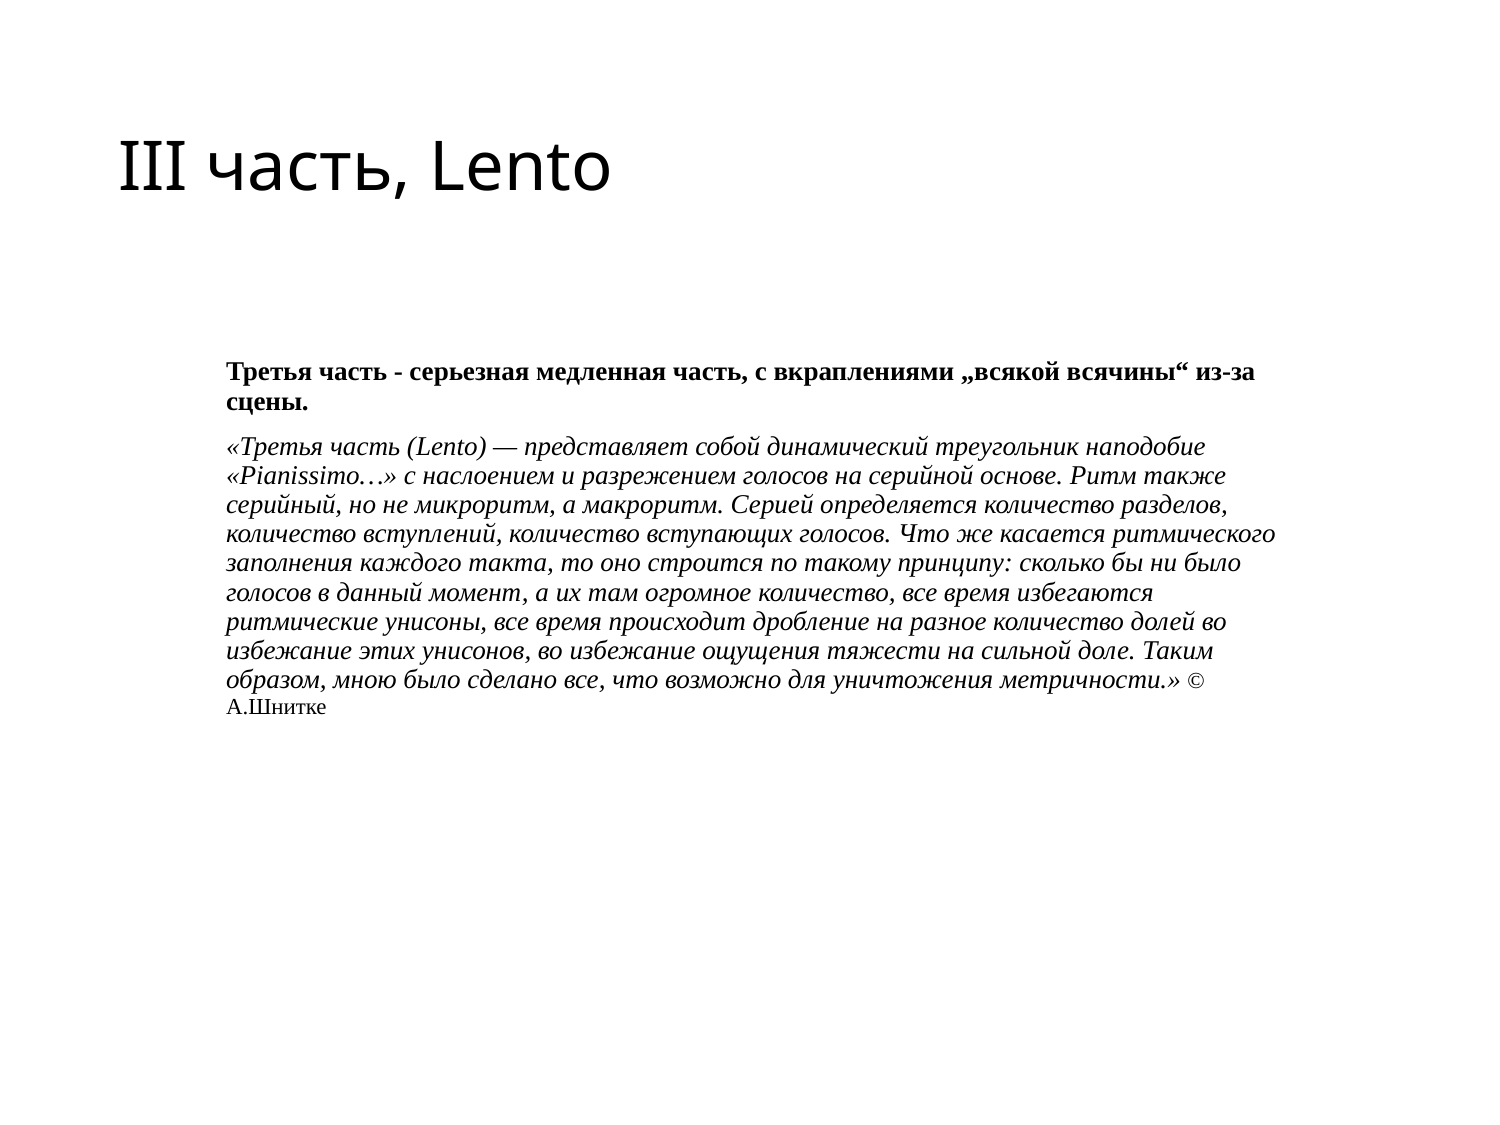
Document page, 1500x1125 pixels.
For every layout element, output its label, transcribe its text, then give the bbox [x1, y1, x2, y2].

title III часть, Lento [103, 59, 1397, 278]
list Третья часть - серьезная медленная часть, с вкраплениями „всякой всячины“ из-за сцены. «Третья часть (Lento) — представляет собой динамический треугольник наподобие «Pianissimo…» с наслоением и разрежением голосов на серийной основе. Ритм также серийный, но не микроритм, а макроритм. Серией определяется количество разделов, количество вступлений, количество вступающих голосов. Что же касается ритмического заполнения каждого такта, то оно строится по такому принципу: сколько бы ни было голосов в данный момент, а их там огромное количество, все время избегаются ритмические унисоны, все время происходит дробление на разное количество долей во избежание этих унисонов, во избежание ощущения тяжести на сильной доле. Таким образом, мною было сделано все, что возможно для уничтожения метричности.» © А.Шнитке [183, 349, 1317, 850]
